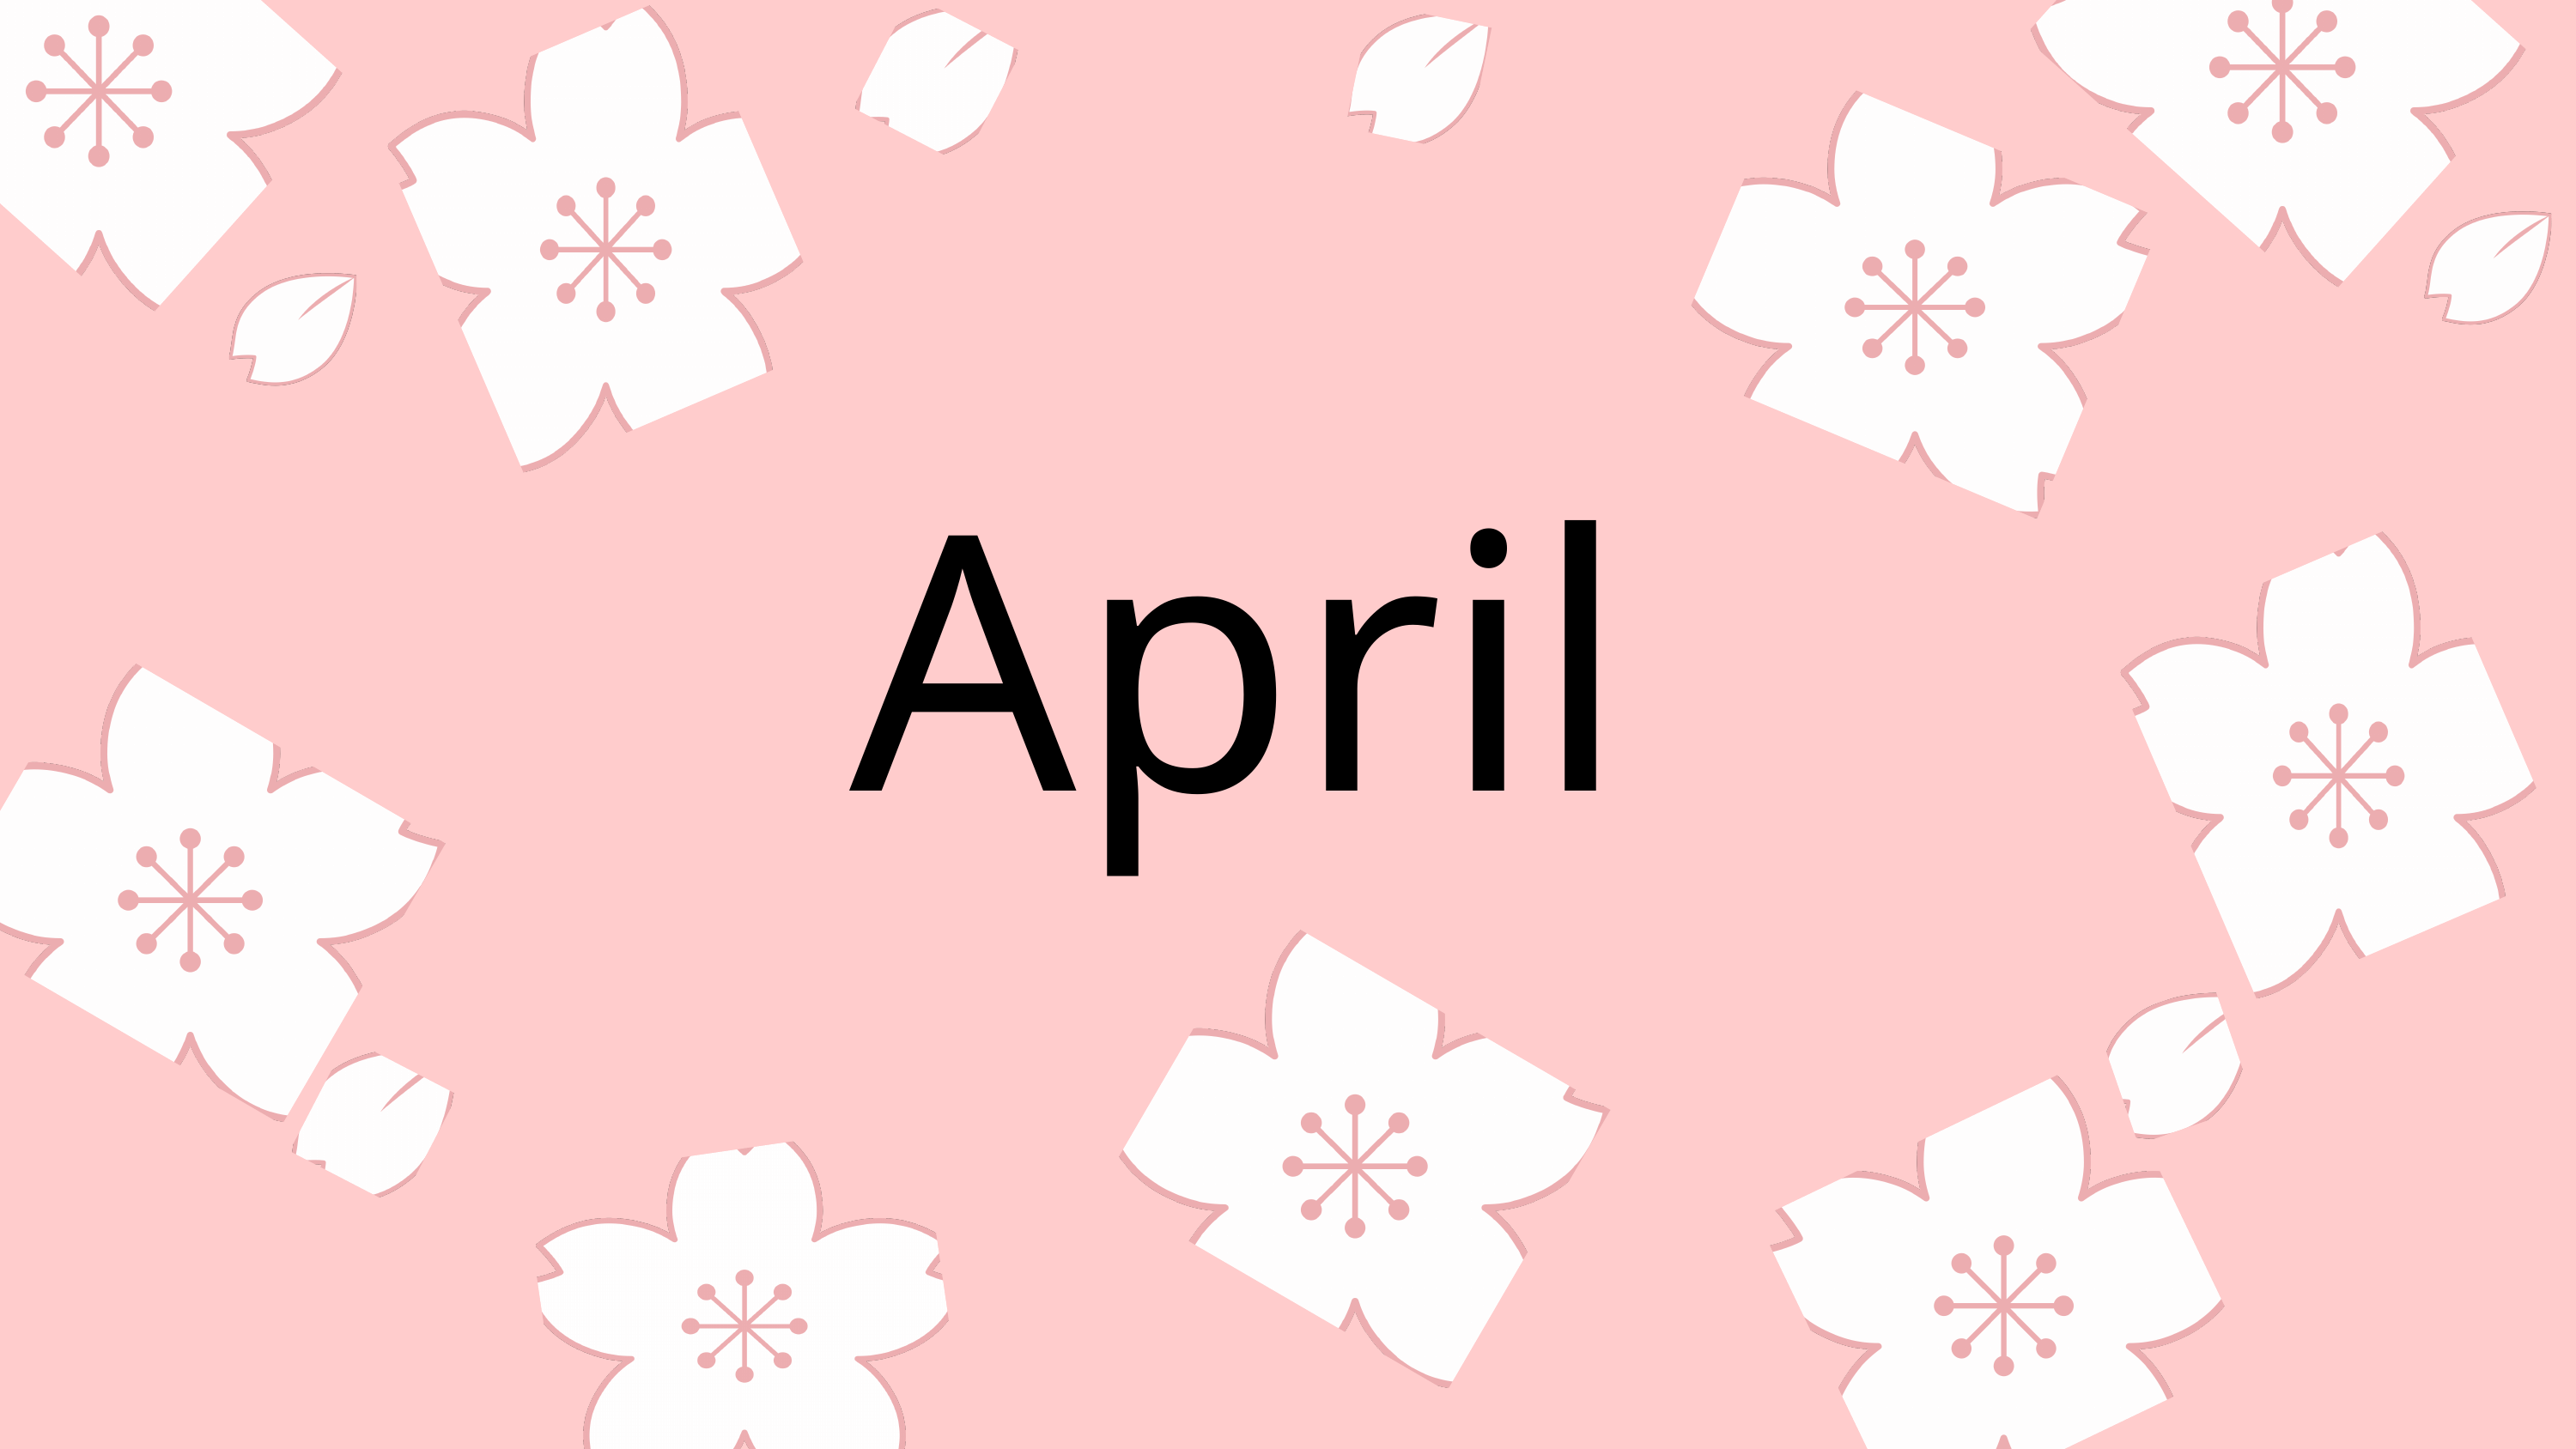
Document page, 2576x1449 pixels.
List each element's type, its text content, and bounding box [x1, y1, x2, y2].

text_box [2024, 0, 2541, 305]
text_box [522, 1123, 967, 1449]
text_box [289, 1038, 458, 1208]
text_box [374, 0, 838, 476]
text_box [2096, 984, 2255, 1145]
text_box [228, 266, 357, 390]
text_box [2106, 515, 2571, 1003]
text_box [1667, 64, 2163, 519]
text_box [1099, 908, 1611, 1391]
text_box [1757, 1052, 2251, 1449]
text_box [0, 0, 357, 329]
text_box [853, 0, 1022, 165]
text_box [1345, 3, 1492, 153]
text_box April [836, 428, 1640, 870]
text_box [2424, 204, 2552, 329]
text_box [0, 641, 446, 1125]
